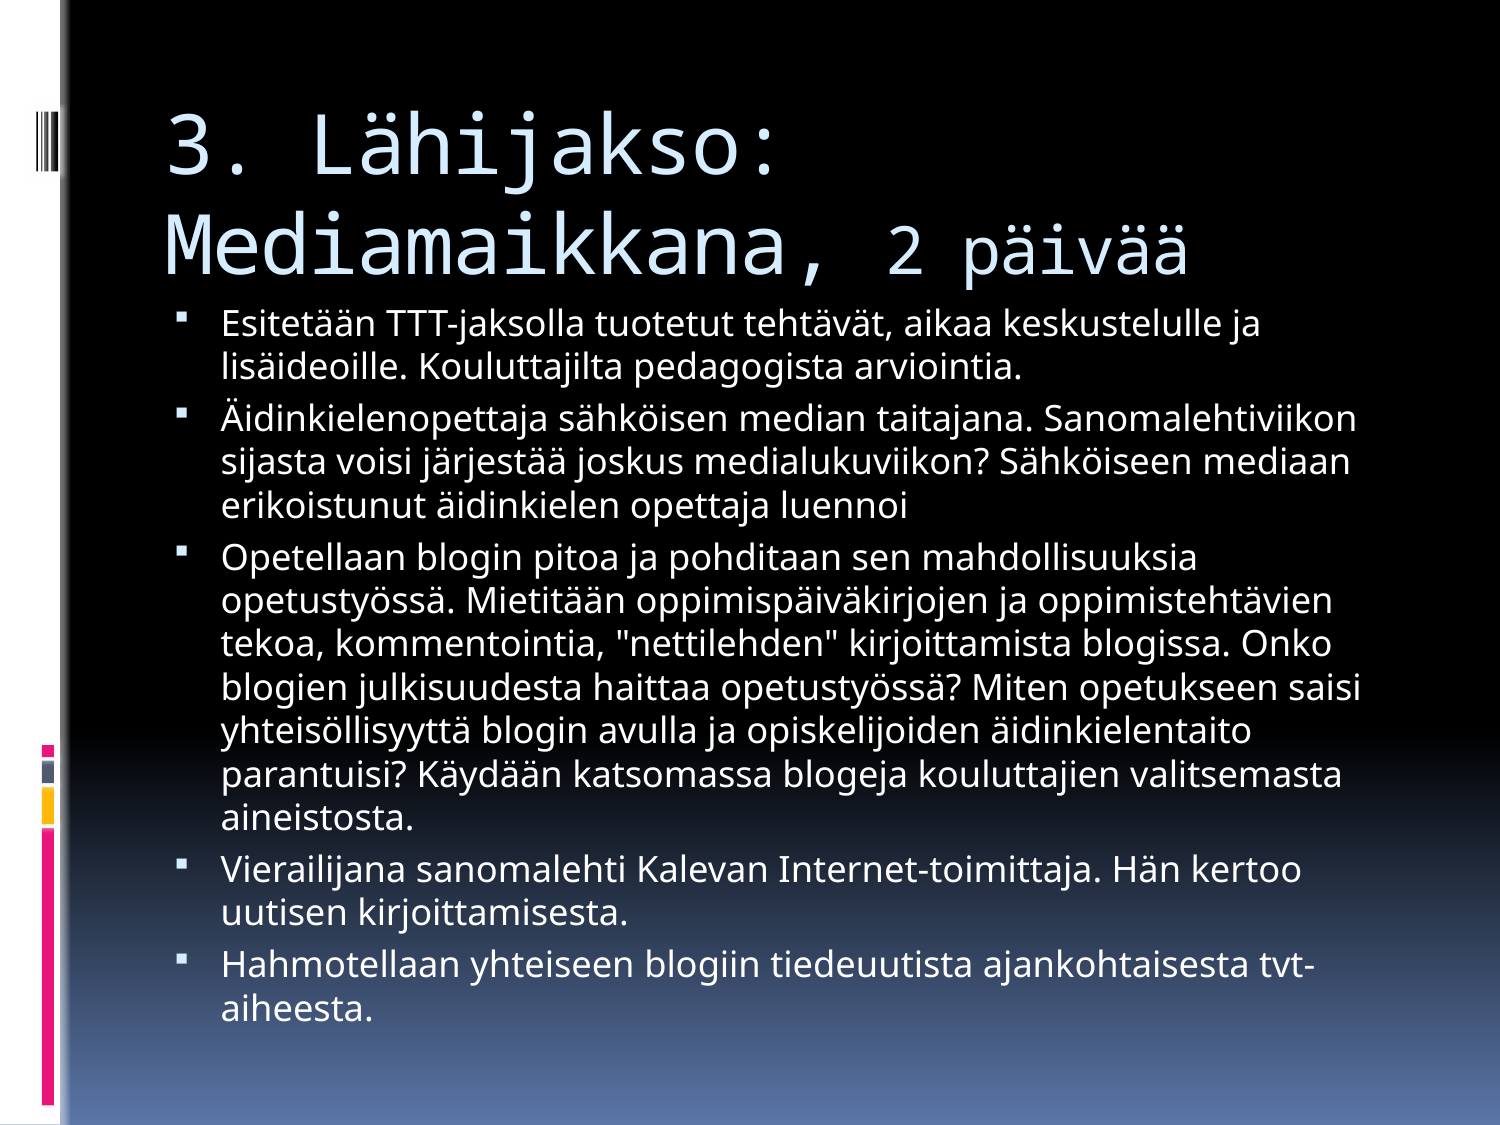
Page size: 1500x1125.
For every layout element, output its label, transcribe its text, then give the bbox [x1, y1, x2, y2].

list Esitetään TTT-jaksolla tuotetut tehtävät, aikaa keskustelulle ja lisäideoille. Kouluttajilta pedagogista arviointia. Äidinkielenopettaja sähköisen median taitajana. Sanomalehtiviikon sijasta voisi järjestää joskus medialukuviikon? Sähköiseen mediaan erikoistunut äidinkielen opettaja luennoi Opetellaan blogin pitoa ja pohditaan sen mahdollisuuksia opetustyössä. Mietitään oppimispäiväkirjojen ja oppimistehtävien tekoa, kommentointia, "nettilehden" kirjoittamista blogissa. Onko blogien julkisuudesta haittaa opetustyössä? Miten opetukseen saisi yhteisöllisyyttä blogin avulla ja opiskelijoiden äidinkielentaito parantuisi? Käydään katsomassa blogeja kouluttajien valitsemasta aineistosta. Vierailijana sanomalehti Kalevan Internet-toimittaja. Hän kertoo uutisen kirjoittamisesta. Hahmotellaan yhteiseen blogiin tiedeuutista ajankohtaisesta tvt-aiheesta. [150, 292, 1425, 1043]
title 3. Lähijakso: Mediamaikkana, 2 päivää [150, 83, 1425, 234]
